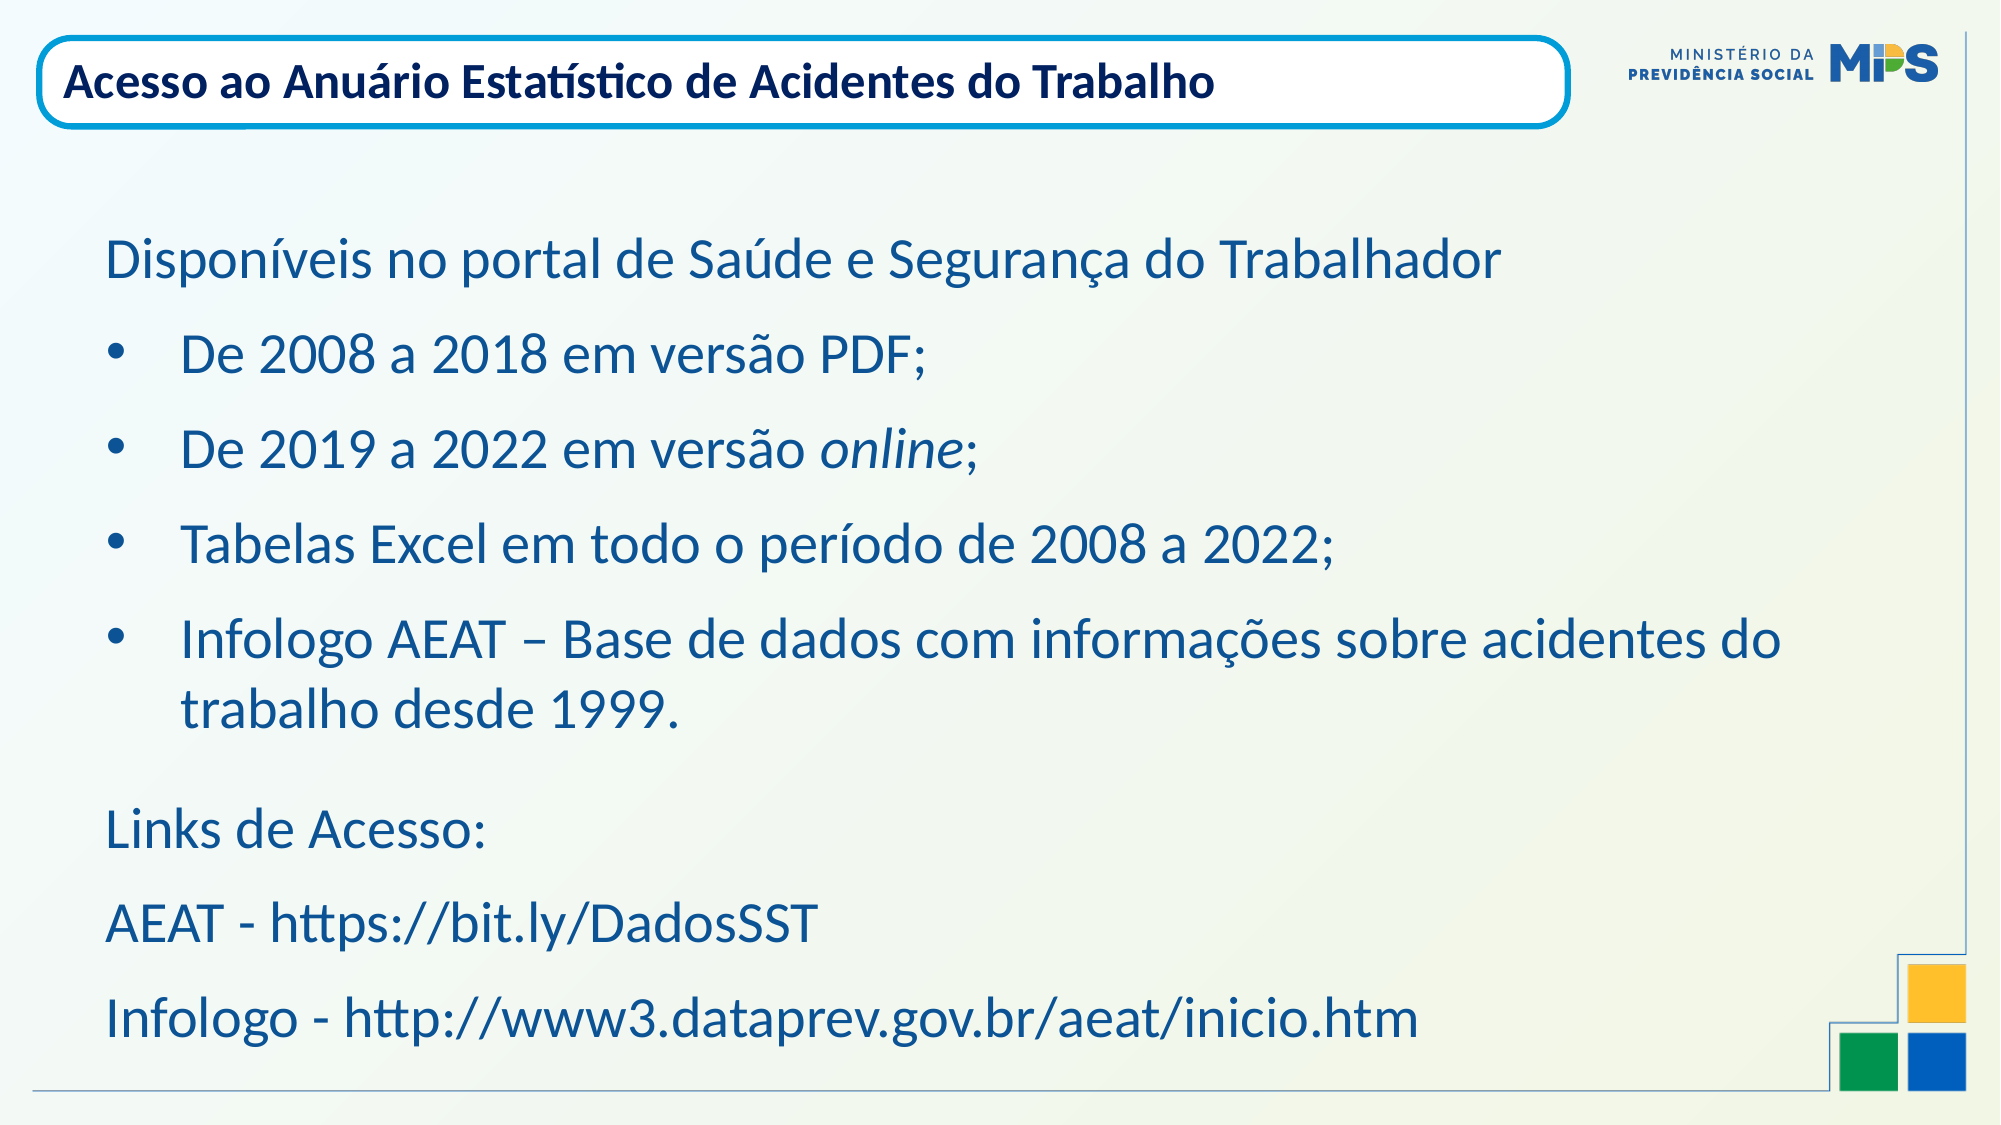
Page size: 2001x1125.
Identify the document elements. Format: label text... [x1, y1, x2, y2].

picture [0, 0, 2000, 1125]
text_box Disponíveis no portal de Saúde e Segurança do Trabalhador De 2008 a 2018 em versão PDF; De 2019 a 2022 em versão online; Tabelas Excel em todo o período de 2008 a 2022; Infologo AEAT – Base de dados com informações sobre acidentes do trabalho desde 1999. Links de Acesso: AEAT - https://bit.ly/DadosSST Infologo - http://www3.dataprev.gov.br/aeat/inicio.htm [98, 211, 1902, 1074]
text_box Acesso ao Anuário Estatístico de Acidentes do Trabalho [37, 35, 1570, 129]
